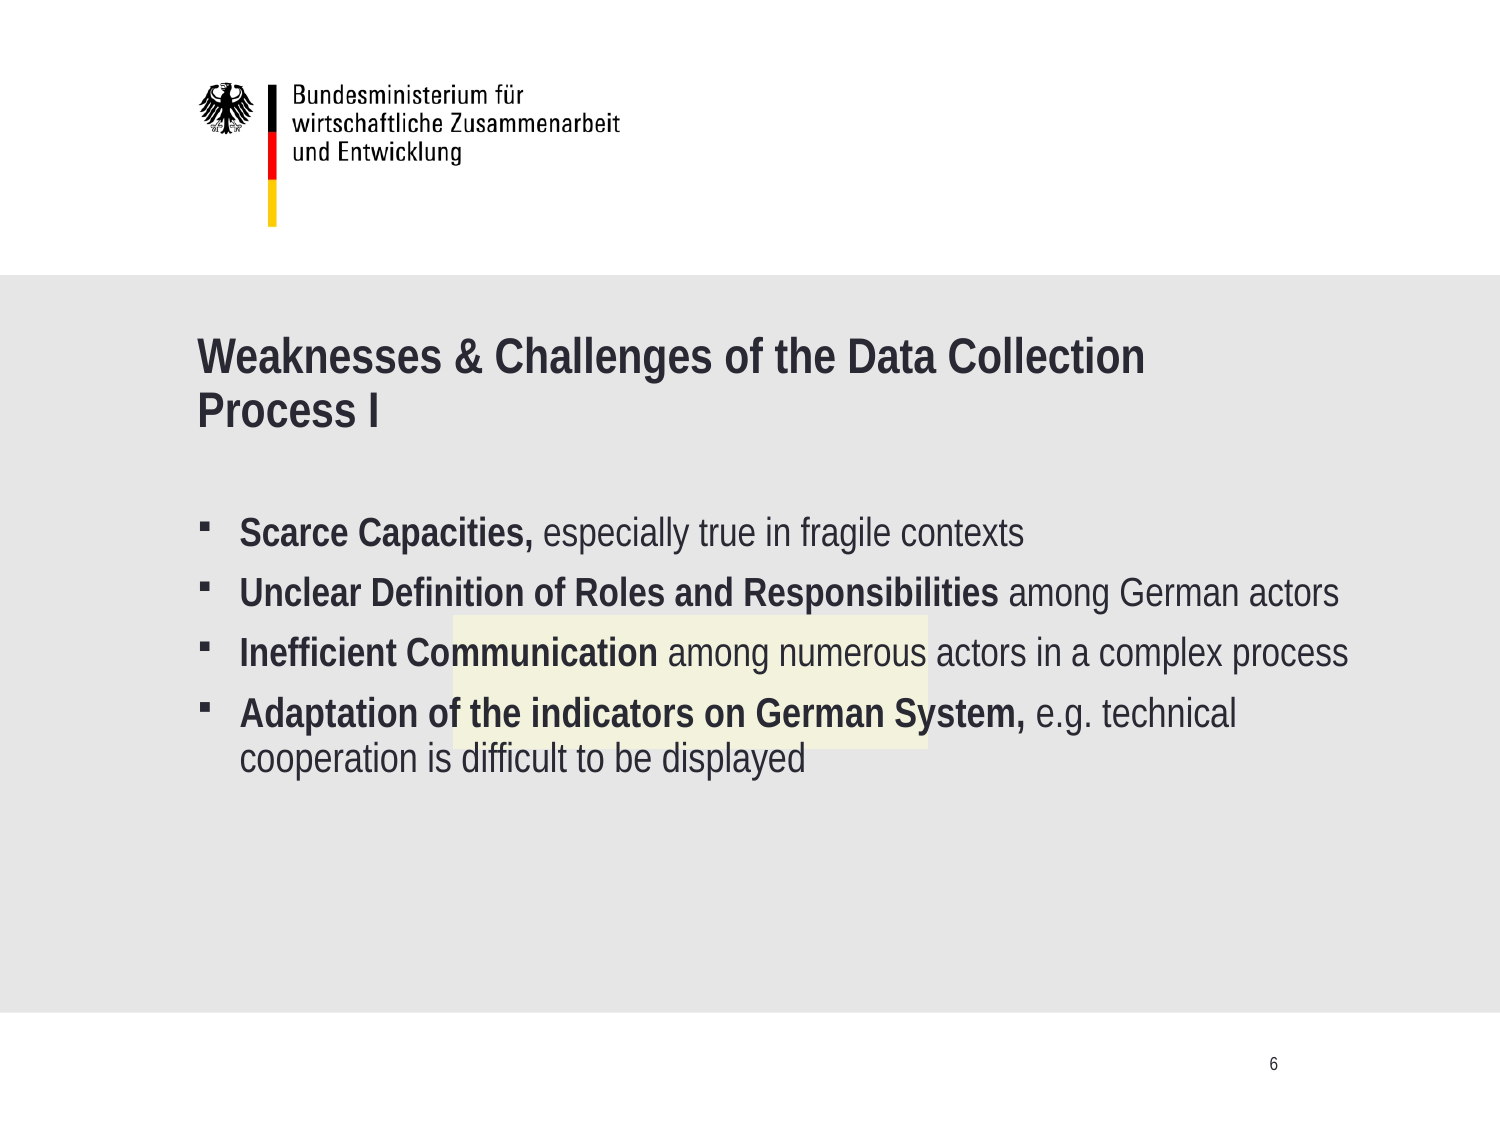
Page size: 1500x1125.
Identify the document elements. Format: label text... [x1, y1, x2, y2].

list Scarce Capacities, especially true in fragile contexts Unclear Definition of Roles and Responsibilities among German actors Inefficient Communication among numerous actors in a complex process Adaptation of the indicators on German System, e.g. technical cooperation is difficult to be displayed [197, 510, 1350, 1011]
title Weaknesses & Challenges of the Data Collection Process I [197, 330, 1288, 500]
text_box [669, 657, 781, 693]
slide_number 6 [992, 1024, 1294, 1101]
picture [159, 37, 687, 274]
